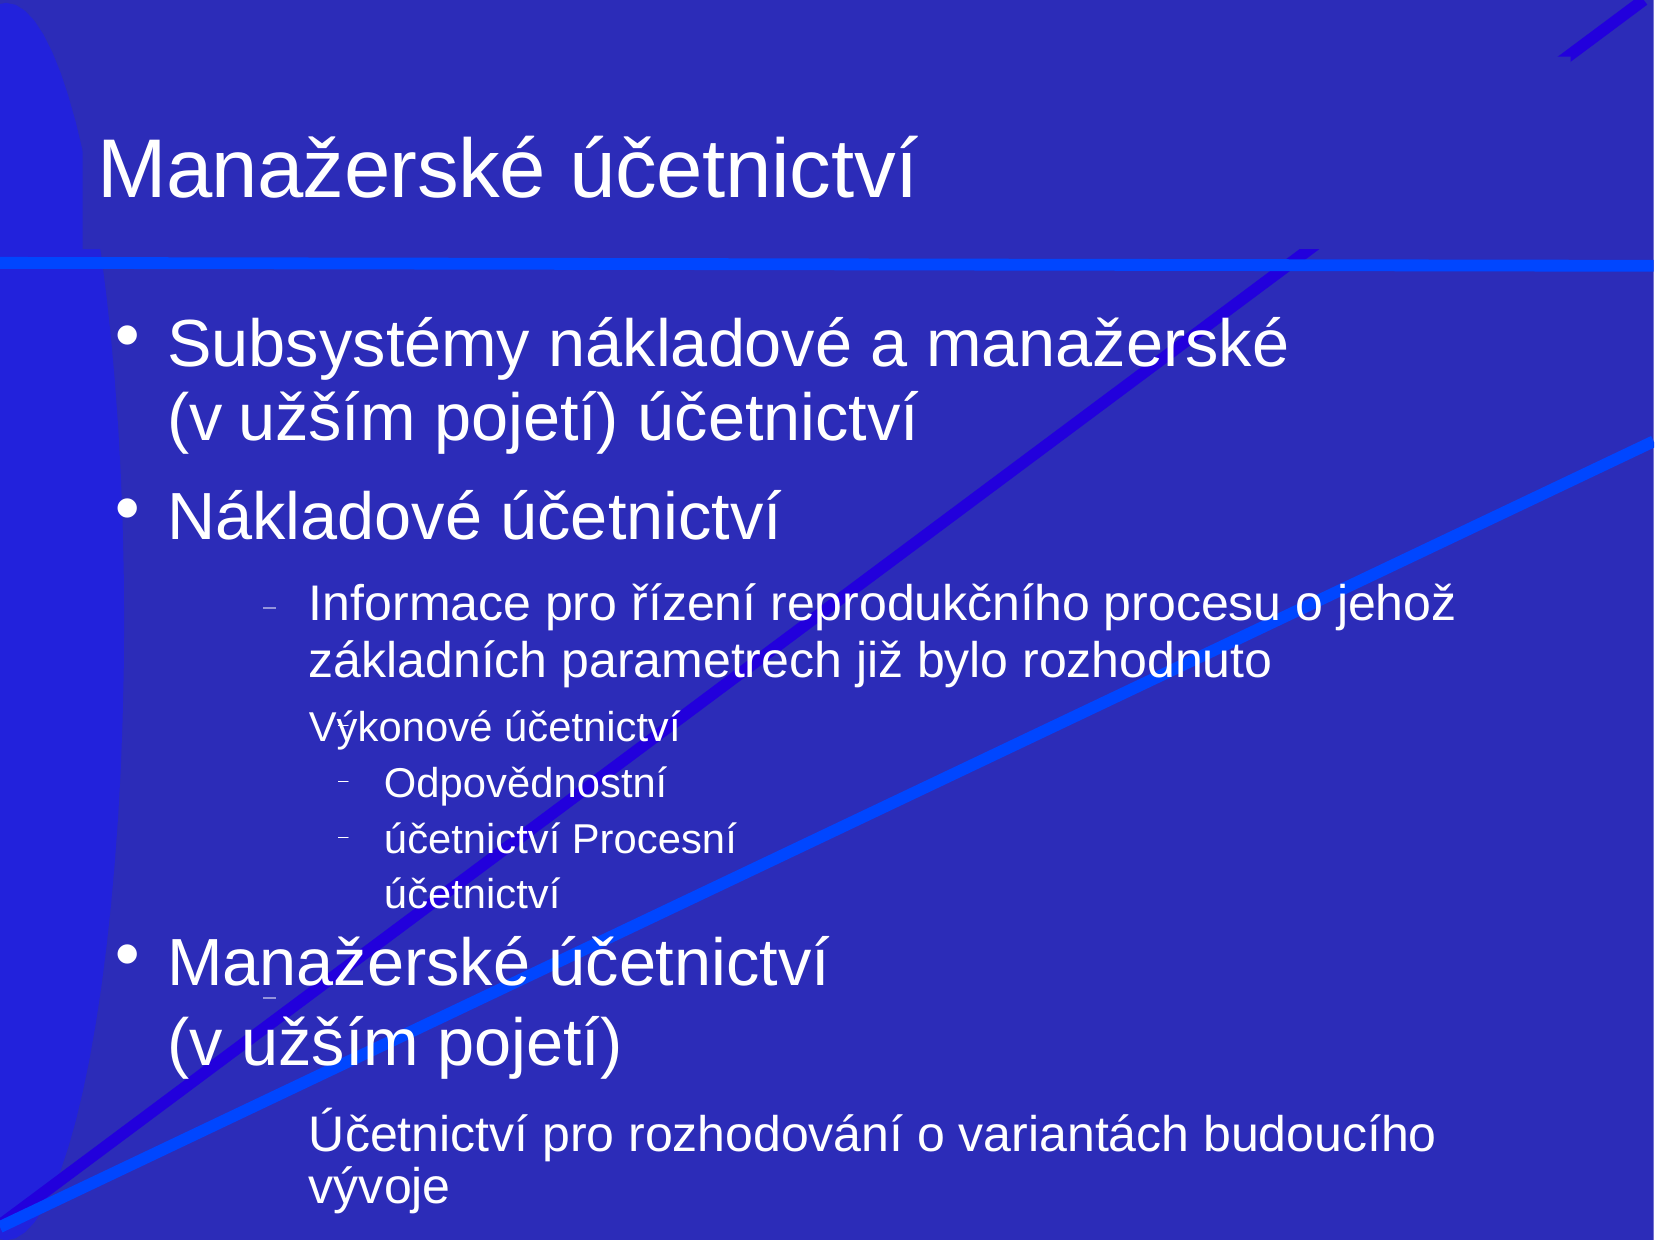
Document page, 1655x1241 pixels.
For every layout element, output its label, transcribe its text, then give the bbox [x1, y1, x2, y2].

text_box Subsystémy nákladové a manažerské (v užším pojetí) účetnictví Nákladové účetnictví Informace pro řízení reprodukčního procesu o jehož základních parametrech již bylo rozhodnuto Výkonové účetnictví Odpovědnostní účetnictví Procesní účetnictví Manažerské účetnictví (v užším pojetí) Účetnictví pro rozhodování o variantách budoucího vývoje [112, 304, 1460, 1214]
title Manažerské účetnictví [95, 70, 1559, 321]
text_box [82, 56, 1571, 249]
